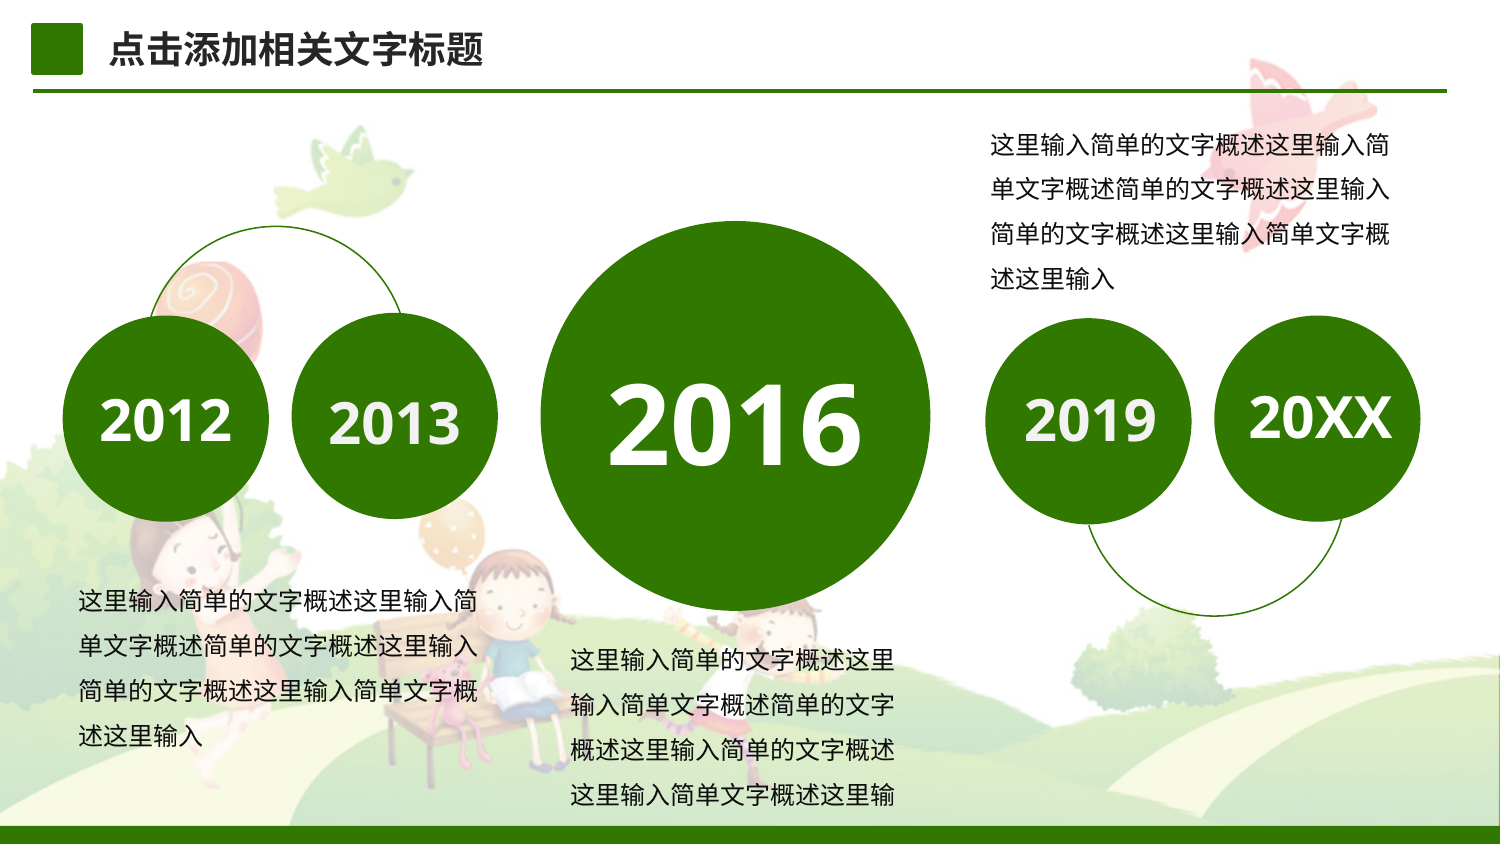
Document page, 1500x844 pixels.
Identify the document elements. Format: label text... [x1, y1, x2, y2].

text_box [1088, 486, 1343, 617]
text_box [538, 218, 933, 613]
text_box [1212, 313, 1423, 521]
text_box [289, 310, 500, 522]
text_box [31, 23, 83, 75]
text_box 2019 [1009, 375, 1172, 461]
text_box [60, 313, 271, 524]
text_box [983, 316, 1194, 527]
text_box 2016 [591, 345, 879, 496]
text_box [151, 225, 400, 357]
text_box 2012 [84, 375, 248, 461]
text_box [0, 824, 1500, 844]
text_box 20XX [1233, 373, 1408, 458]
text_box 点击添加相关文字标题 [94, 18, 499, 79]
text_box 这里输入简单的文字概述这里输入简单文字概述简单的文字概述这里输入简单的文字概述这里输入简单文字概述这里输 [555, 622, 931, 817]
text_box 这里输入简单的文字概述这里输入简单文字概述简单的文字概述这里输入简单的文字概述这里输入简单文字概述这里输入 [975, 106, 1424, 302]
text_box 2013 [313, 378, 477, 464]
text_box 这里输入简单的文字概述这里输入简单文字概述简单的文字概述这里输入简单的文字概述这里输入简单文字概述这里输入 [63, 563, 511, 758]
picture [0, 0, 1500, 824]
